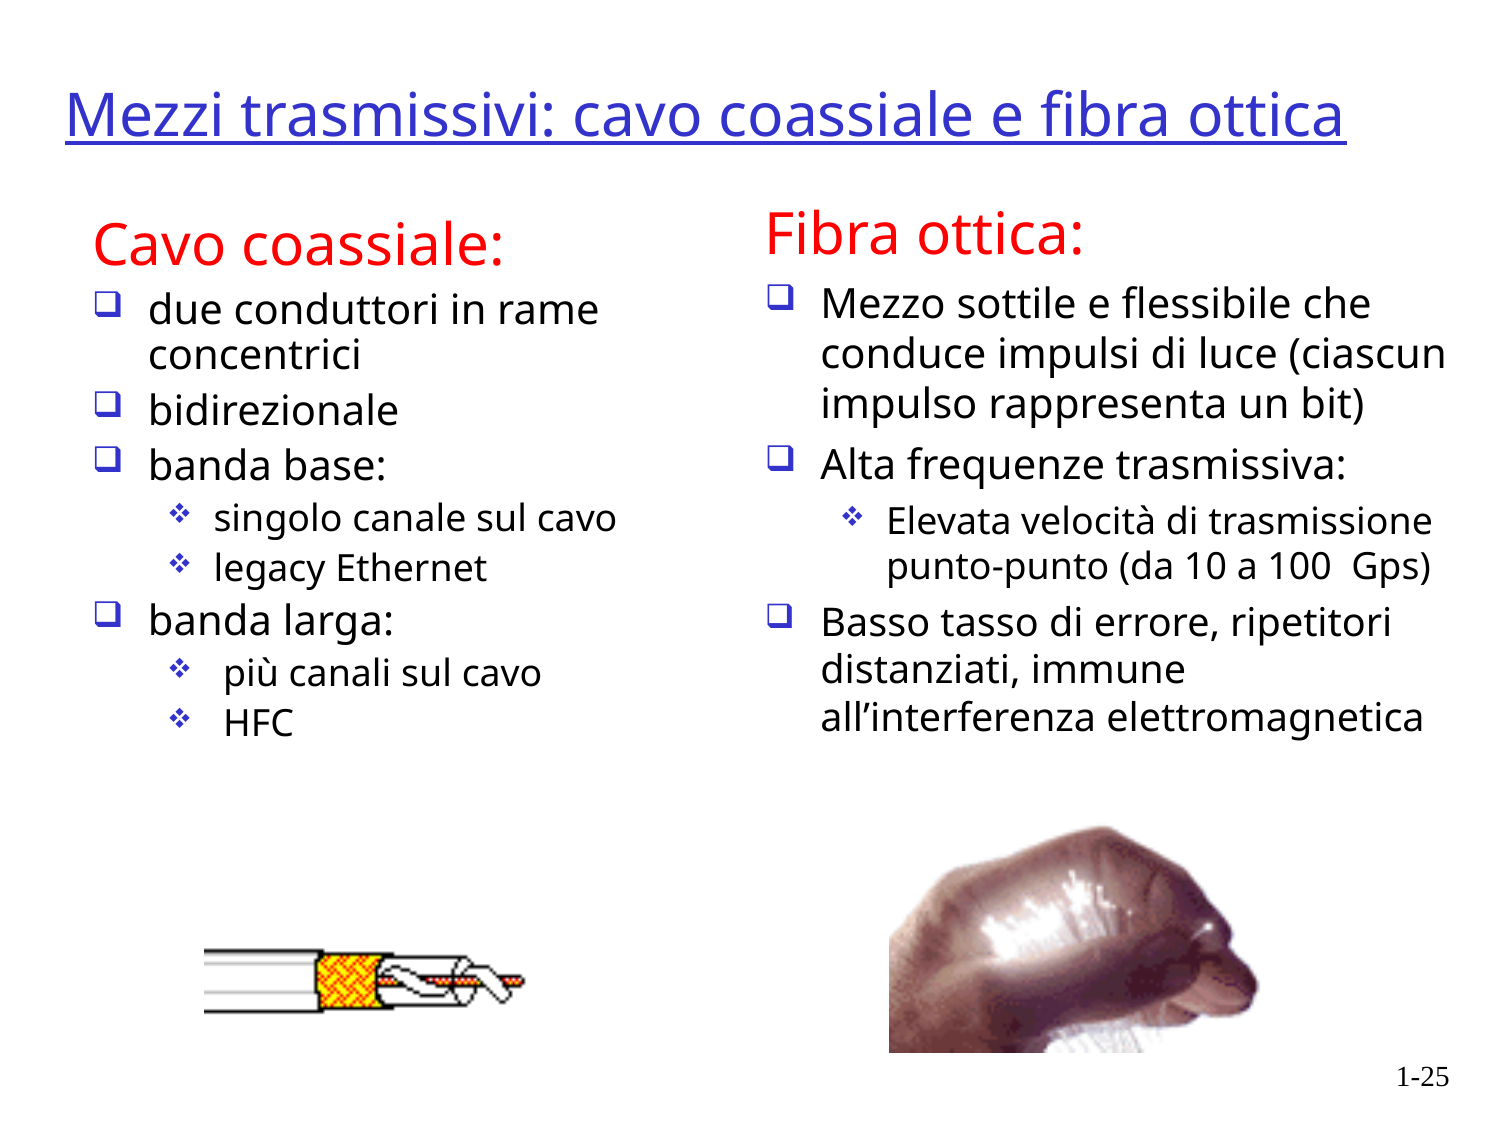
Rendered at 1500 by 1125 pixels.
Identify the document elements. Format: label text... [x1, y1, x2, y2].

list Cavo coassiale: due conduttori in rame concentrici bidirezionale banda base: singolo canale sul cavo legacy Ethernet banda larga: più canali sul cavo HFC [77, 207, 728, 918]
title Mezzi trasmissivi: cavo coassiale e fibra ottica [49, 37, 1426, 187]
picture [204, 896, 616, 1075]
text_box Fibra ottica: Mezzo sottile e flessibile che conduce impulsi di luce (ciascun impulso rappresenta un bit)‏ Alta frequenze trasmissiva: Elevata velocità di trasmissione punto-punto (da 10 a 100 Gps)‏ Basso tasso di errore, ripetitori distanziati, immune all’interferenza elettromagnetica [749, 189, 1467, 754]
picture [889, 812, 1280, 1053]
slide_number 1-25 [1362, 1049, 1465, 1125]
